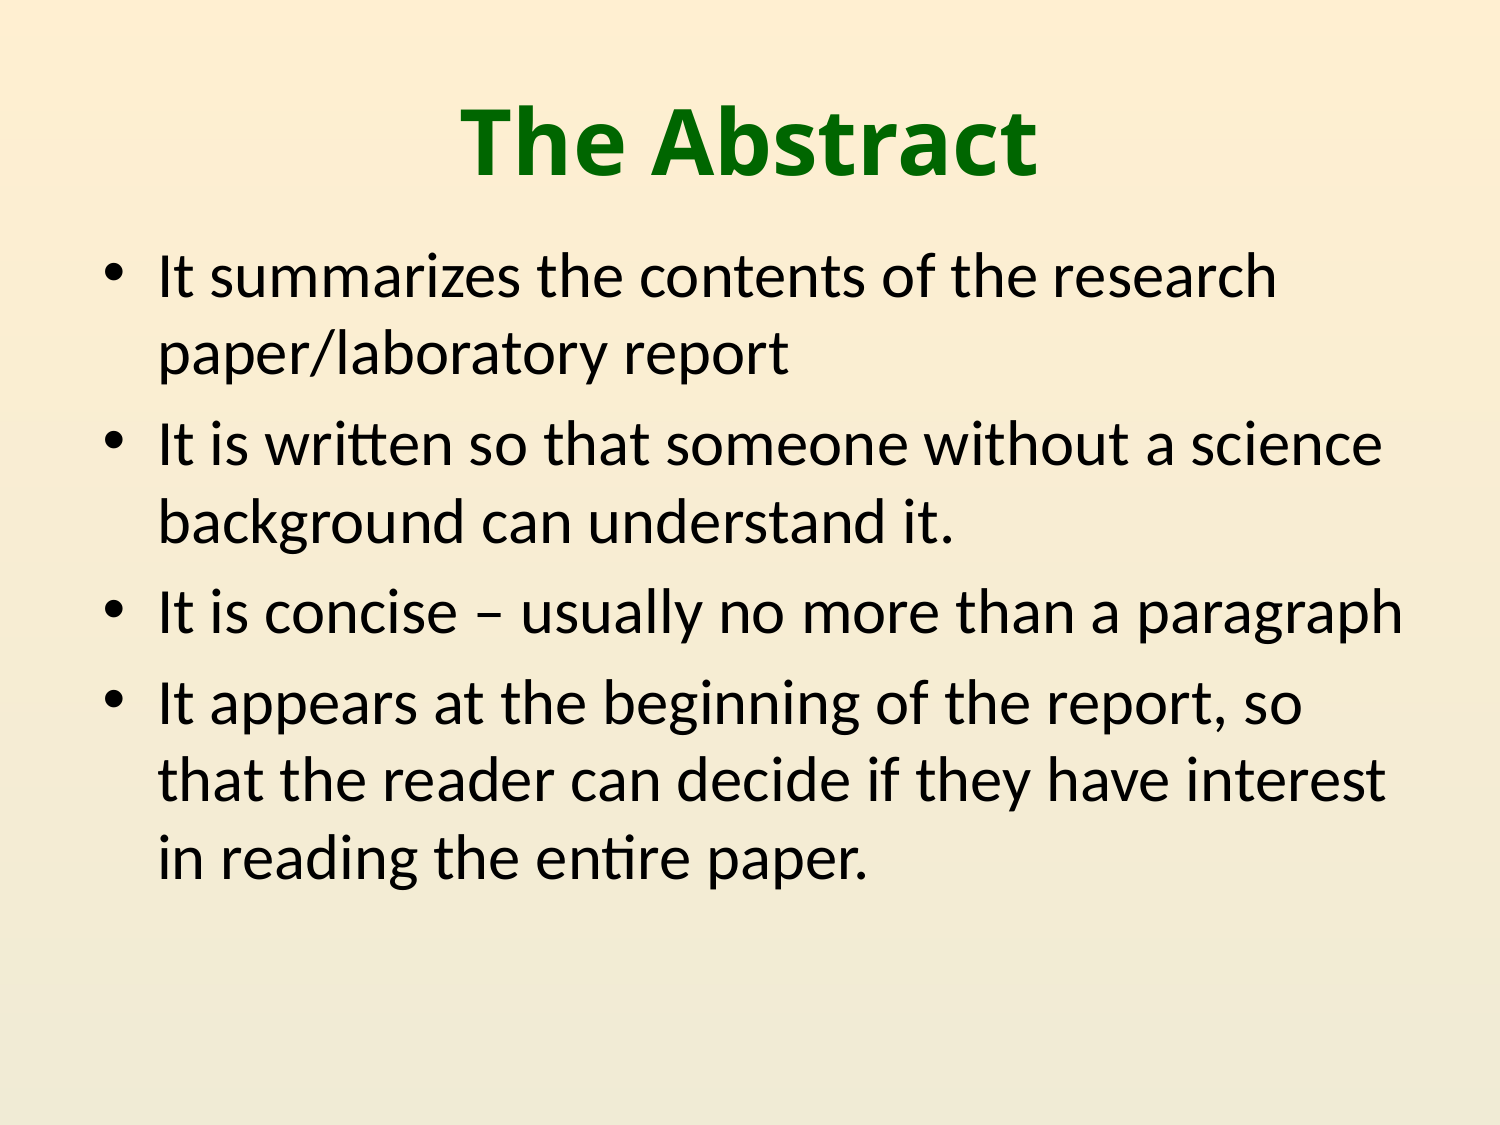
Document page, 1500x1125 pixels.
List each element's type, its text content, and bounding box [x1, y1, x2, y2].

title The Abstract [75, 45, 1425, 233]
list It summarizes the contents of the research paper/laboratory report It is written so that someone without a science background can understand it. It is concise – usually no more than a paragraph It appears at the beginning of the report, so that the reader can decide if they have interest in reading the entire paper. [87, 224, 1438, 968]
